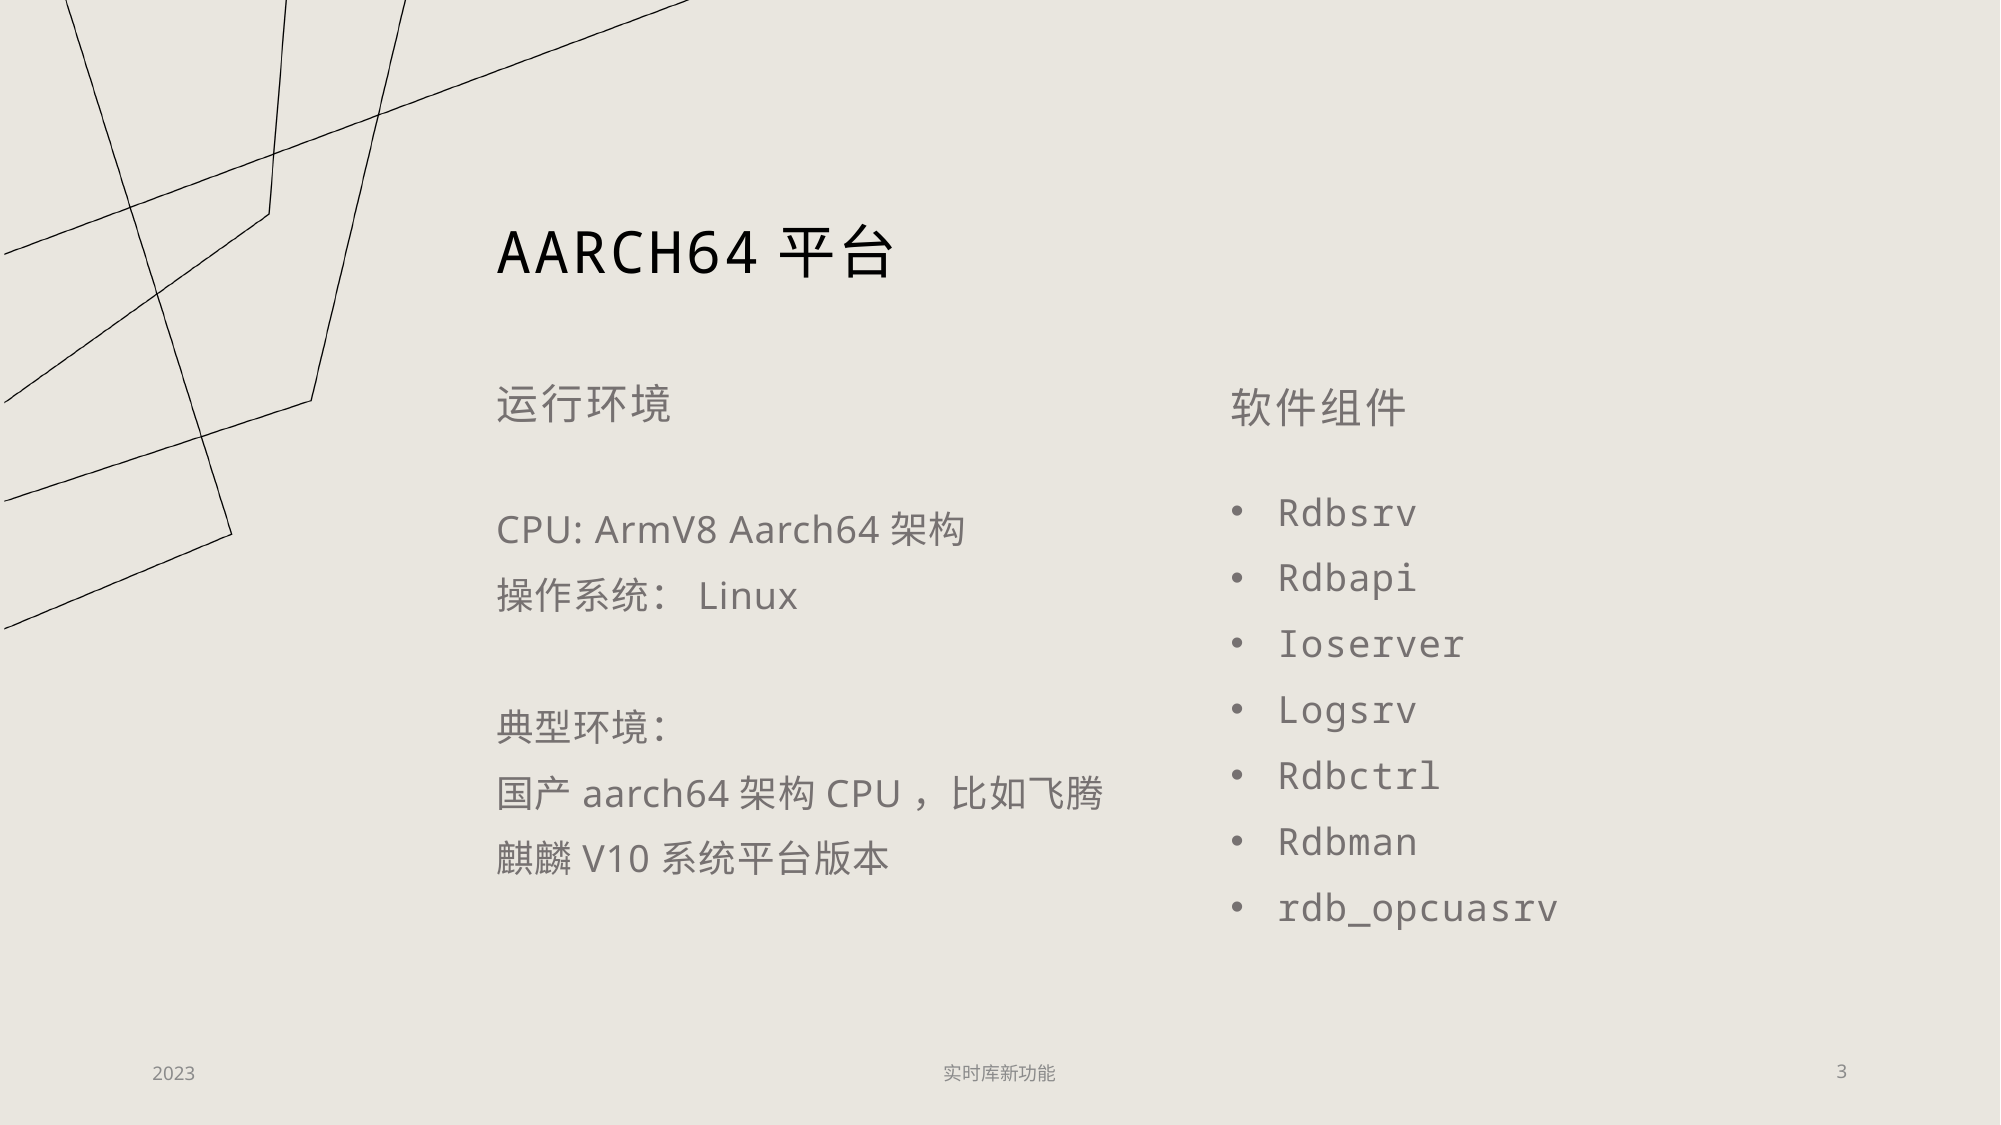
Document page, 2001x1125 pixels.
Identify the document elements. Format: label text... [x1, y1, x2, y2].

slide_number 3 [1412, 1042, 1863, 1103]
list Rdbsrv Rdbapi Ioserver Logsrv Rdbctrl Rdbman rdb_opcuasrv [1215, 481, 1863, 988]
title Aarch64平台 [481, 146, 1863, 364]
list 软件组件 [1215, 359, 1735, 441]
picture [4, 0, 721, 642]
slide_number 2023 [137, 1042, 588, 1103]
footer 实时库新功能 [662, 1042, 1338, 1103]
list 运行环境 [481, 342, 1000, 437]
list CPU: ArmV8 Aarch64架构 操作系统：Linux 典型环境： 国产aarch64架构CPU，比如飞腾 麒麟V10系统平台版本 [481, 498, 1125, 931]
